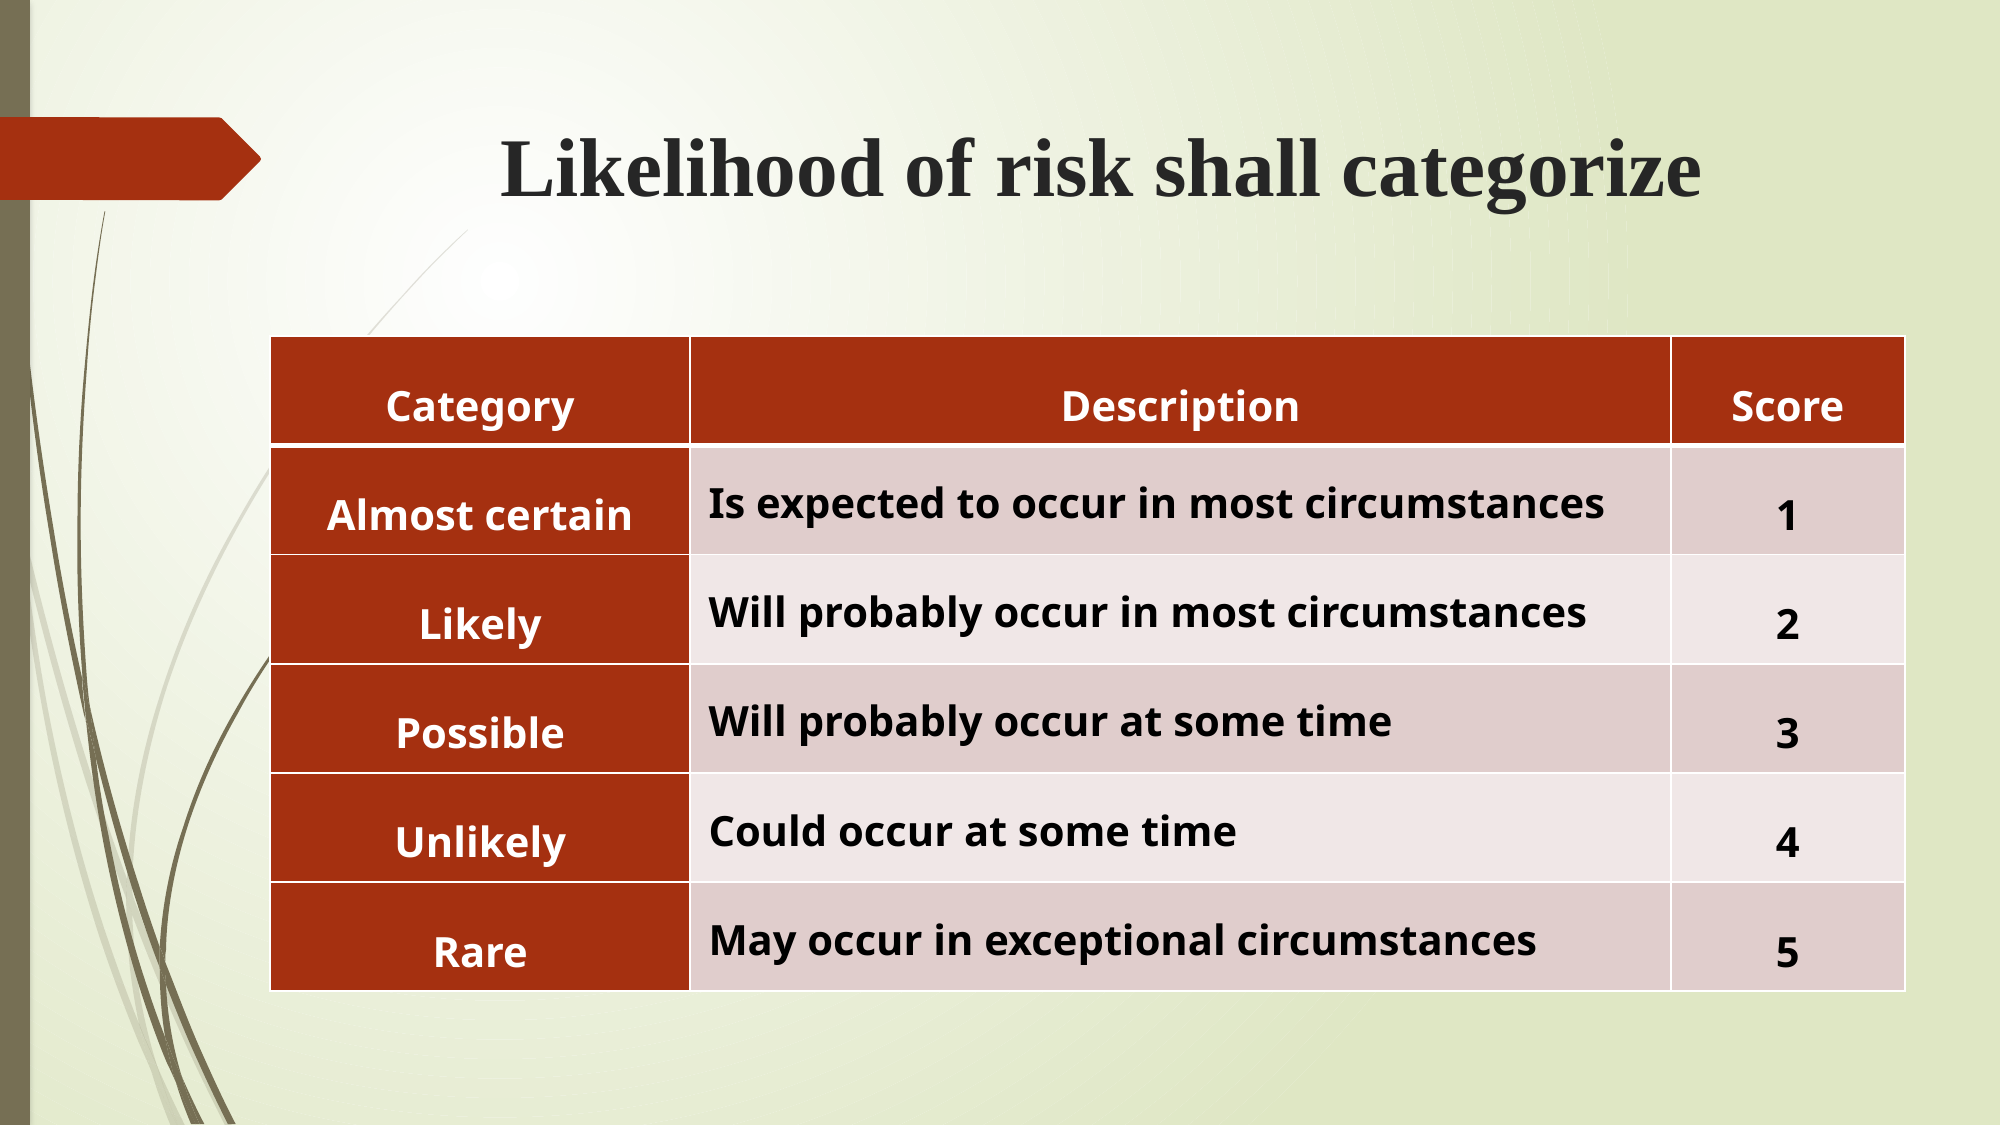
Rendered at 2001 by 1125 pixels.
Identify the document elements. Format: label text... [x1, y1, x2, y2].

table_cell Unlikely [271, 774, 689, 881]
table_header Score [1672, 337, 1904, 443]
table_header Description [691, 337, 1670, 443]
table_cell Almost certain [271, 448, 689, 554]
table_cell 5 [1672, 883, 1904, 990]
table_header Category [271, 337, 689, 443]
table_cell 3 [1672, 665, 1904, 772]
table_cell Will probably occur in most circumstances [691, 555, 1670, 663]
table_cell Possible [271, 665, 689, 772]
table_cell Could occur at some time [691, 774, 1670, 881]
table_cell Likely [271, 555, 689, 663]
title Likelihood of risk shall categorize [381, 105, 1844, 316]
table_cell Will probably occur at some time [691, 665, 1670, 772]
table_cell May occur in exceptional circumstances [691, 883, 1670, 990]
table_cell 1 [1672, 448, 1904, 554]
table_cell 2 [1672, 555, 1904, 663]
table_cell 4 [1672, 774, 1904, 881]
table_cell Rare [271, 883, 689, 990]
table_cell Is expected to occur in most circumstances [691, 448, 1670, 554]
